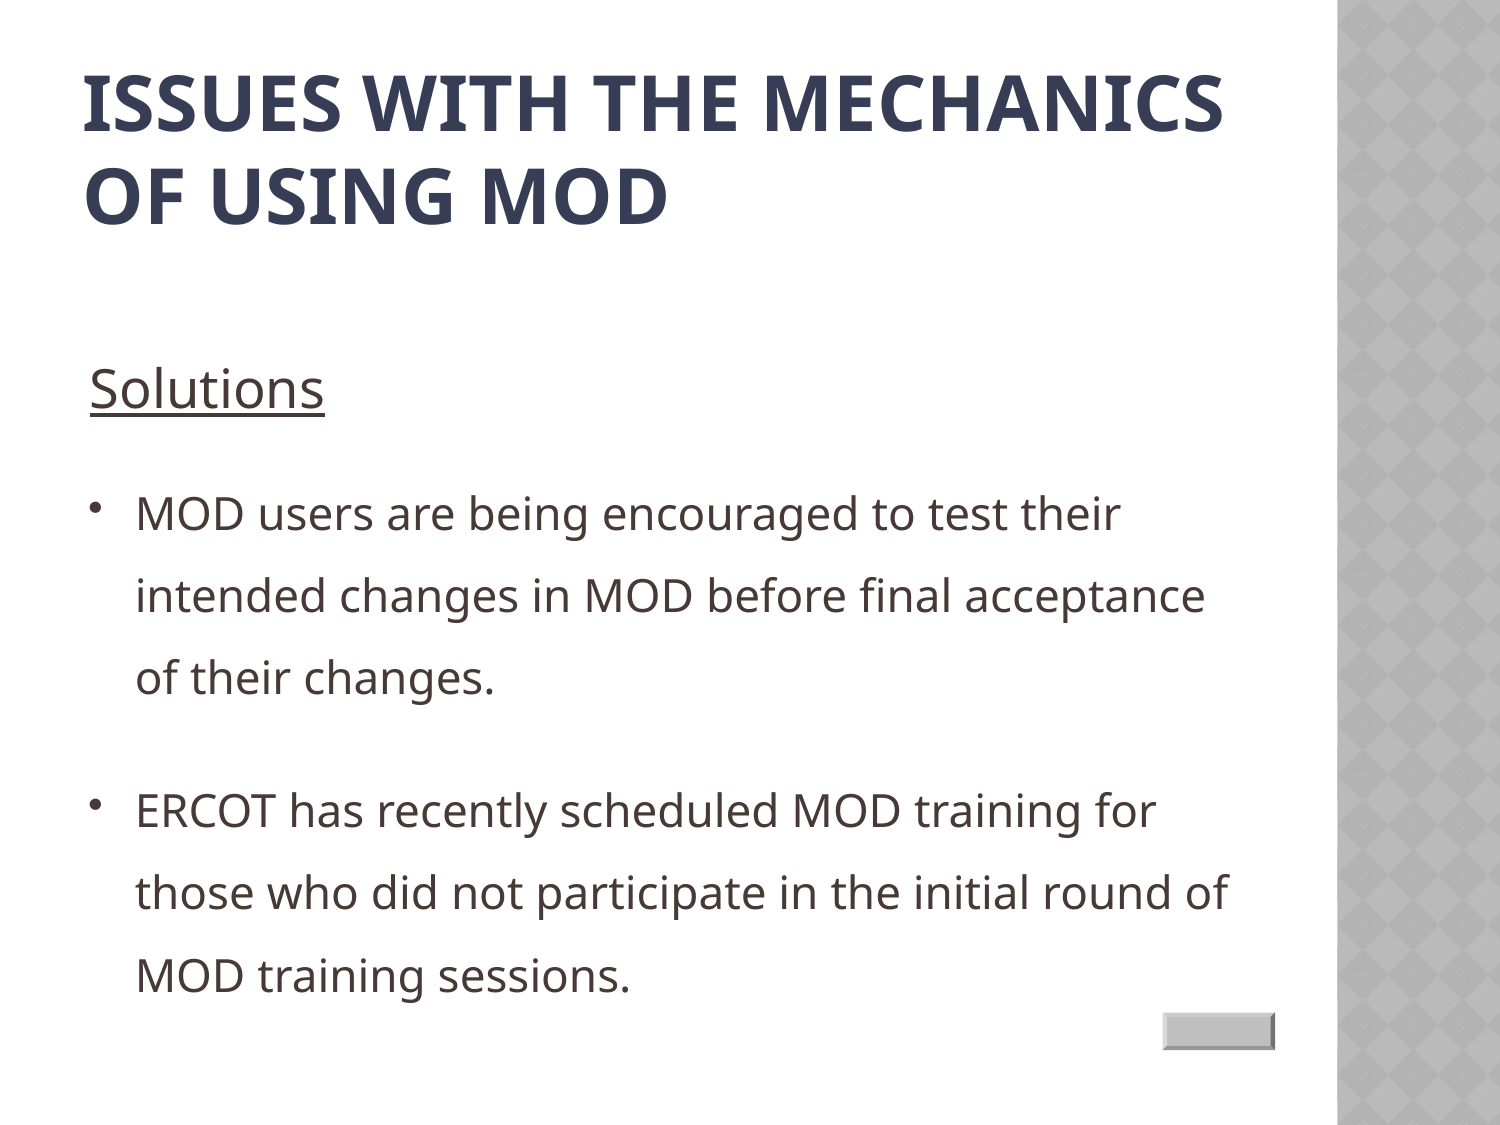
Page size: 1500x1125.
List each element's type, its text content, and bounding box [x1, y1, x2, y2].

text_box [1159, 1009, 1278, 1053]
title Issues With the Mechanics of Using MOD [75, 52, 1263, 240]
list Solutions MOD users are being encouraged to test their intended changes in MOD before final acceptance of their changes. ERCOT has recently scheduled MOD training for those who did not participate in the initial round of MOD training sessions. [75, 264, 1263, 1059]
